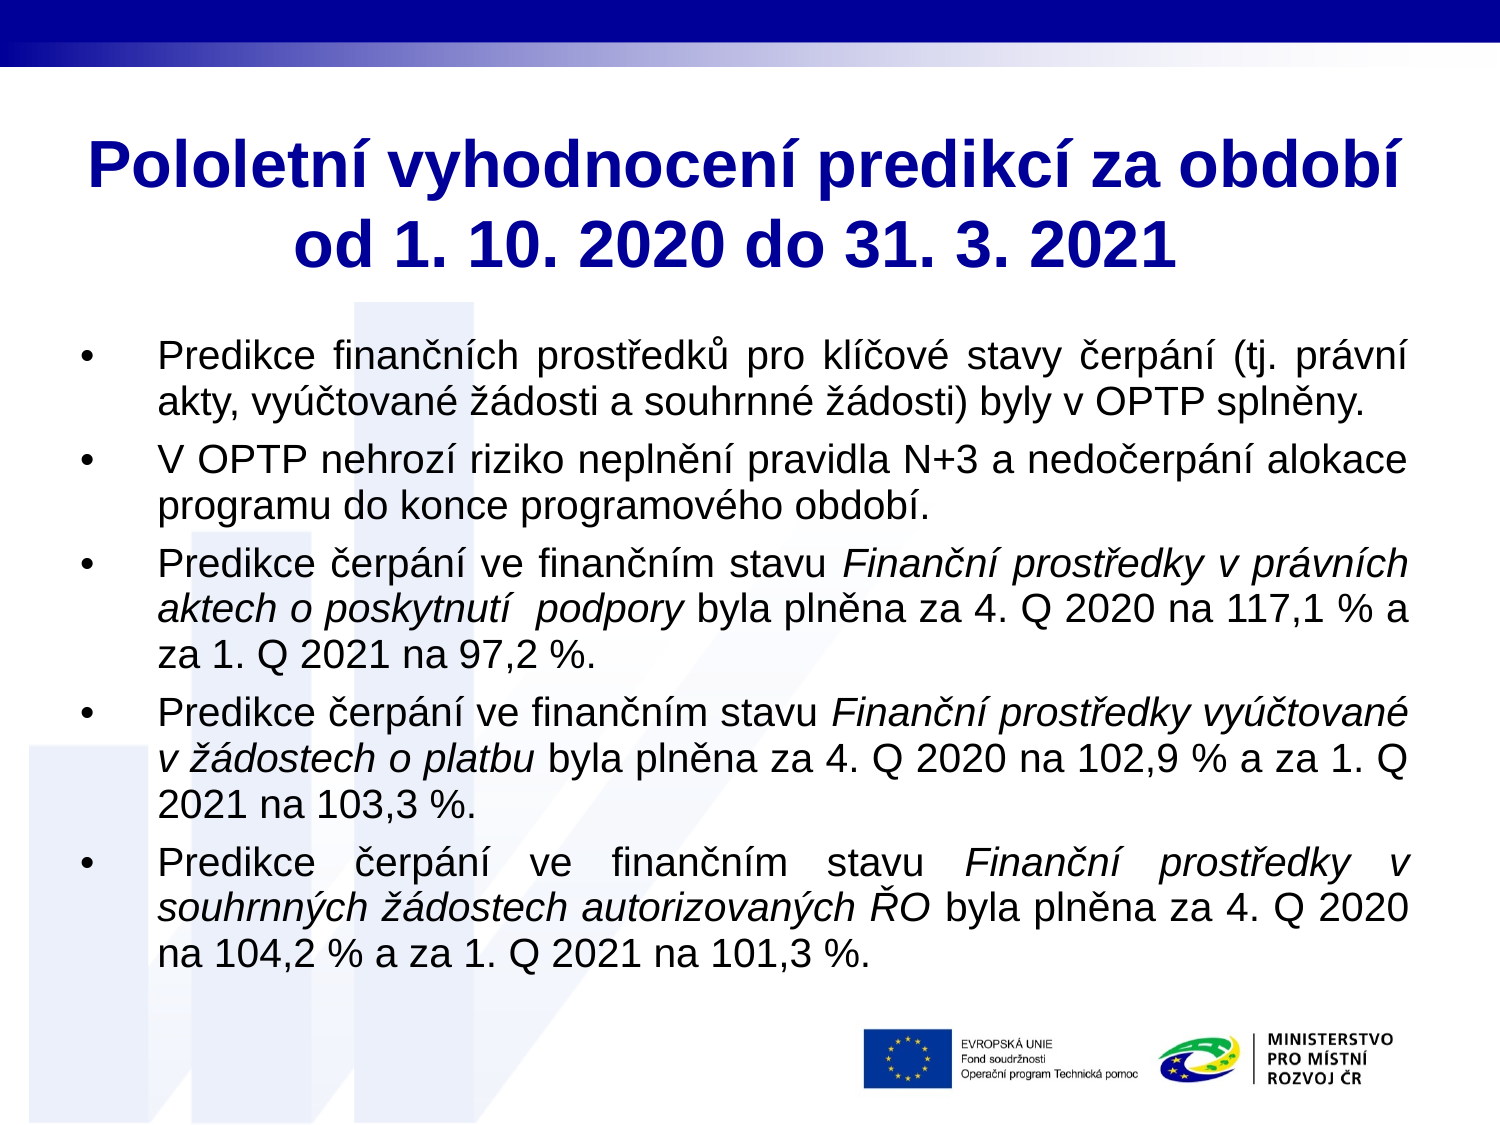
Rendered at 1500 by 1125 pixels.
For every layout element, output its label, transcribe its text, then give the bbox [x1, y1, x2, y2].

list Predikce finančních prostředků pro klíčové stavy čerpání (tj. právní akty, vyúčtované žádosti a souhrnné žádosti) byly v OPTP splněny. V OPTP nehrozí riziko neplnění pravidla N+3 a nedočerpání alokace programu do konce programového období. Predikce čerpání ve finančním stavu Finanční prostředky v právních aktech o poskytnutí podpory byla plněna za 4. Q 2020 na 117,1 % a za 1. Q 2021 na 97,2 %. Predikce čerpání ve finančním stavu Finanční prostředky vyúčtované v žádostech o platbu byla plněna za 4. Q 2020 na 102,9 % a za 1. Q 2021 na 103,3 %. Predikce čerpání ve finančním stavu Finanční prostředky v souhrnných žádostech autorizovaných ŘO byla plněna za 4. Q 2020 na 104,2 % a za 1. Q 2021 na 101,3 %. [64, 267, 1425, 1000]
title Pololetní vyhodnocení predikcí za období od 1. 10. 2020 do 31. 3. 2021 [64, 113, 1425, 197]
picture [29, 302, 1412, 1125]
